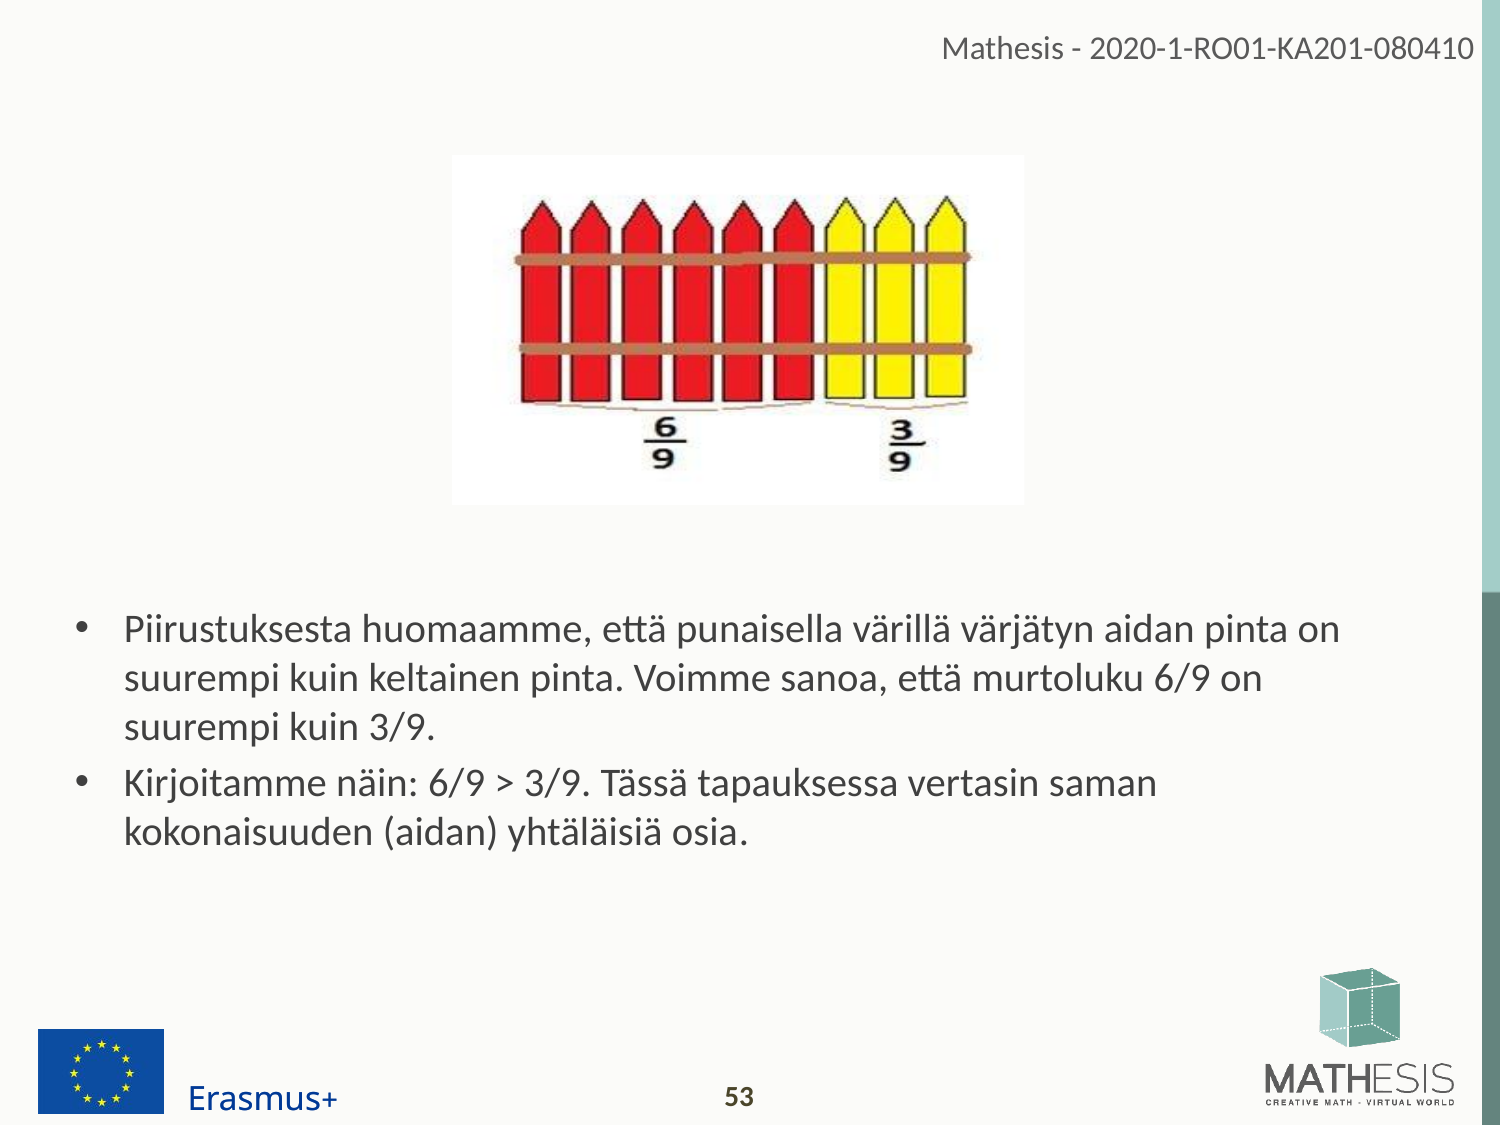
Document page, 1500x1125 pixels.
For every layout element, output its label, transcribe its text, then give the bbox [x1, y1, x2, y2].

picture [451, 154, 1025, 505]
list Piirustuksesta huomaamme, että punaisella värillä värjätyn aidan pinta on suurempi kuin keltainen pinta. Voimme sanoa, että murtoluku 6/9 on suurempi kuin 3/9. Kirjoitamme näin: 6/9 > 3/9. Tässä tapauksessa vertasin saman kokonaisuuden (aidan) yhtäläisiä osia. [60, 594, 1422, 866]
picture [38, 1029, 164, 1114]
